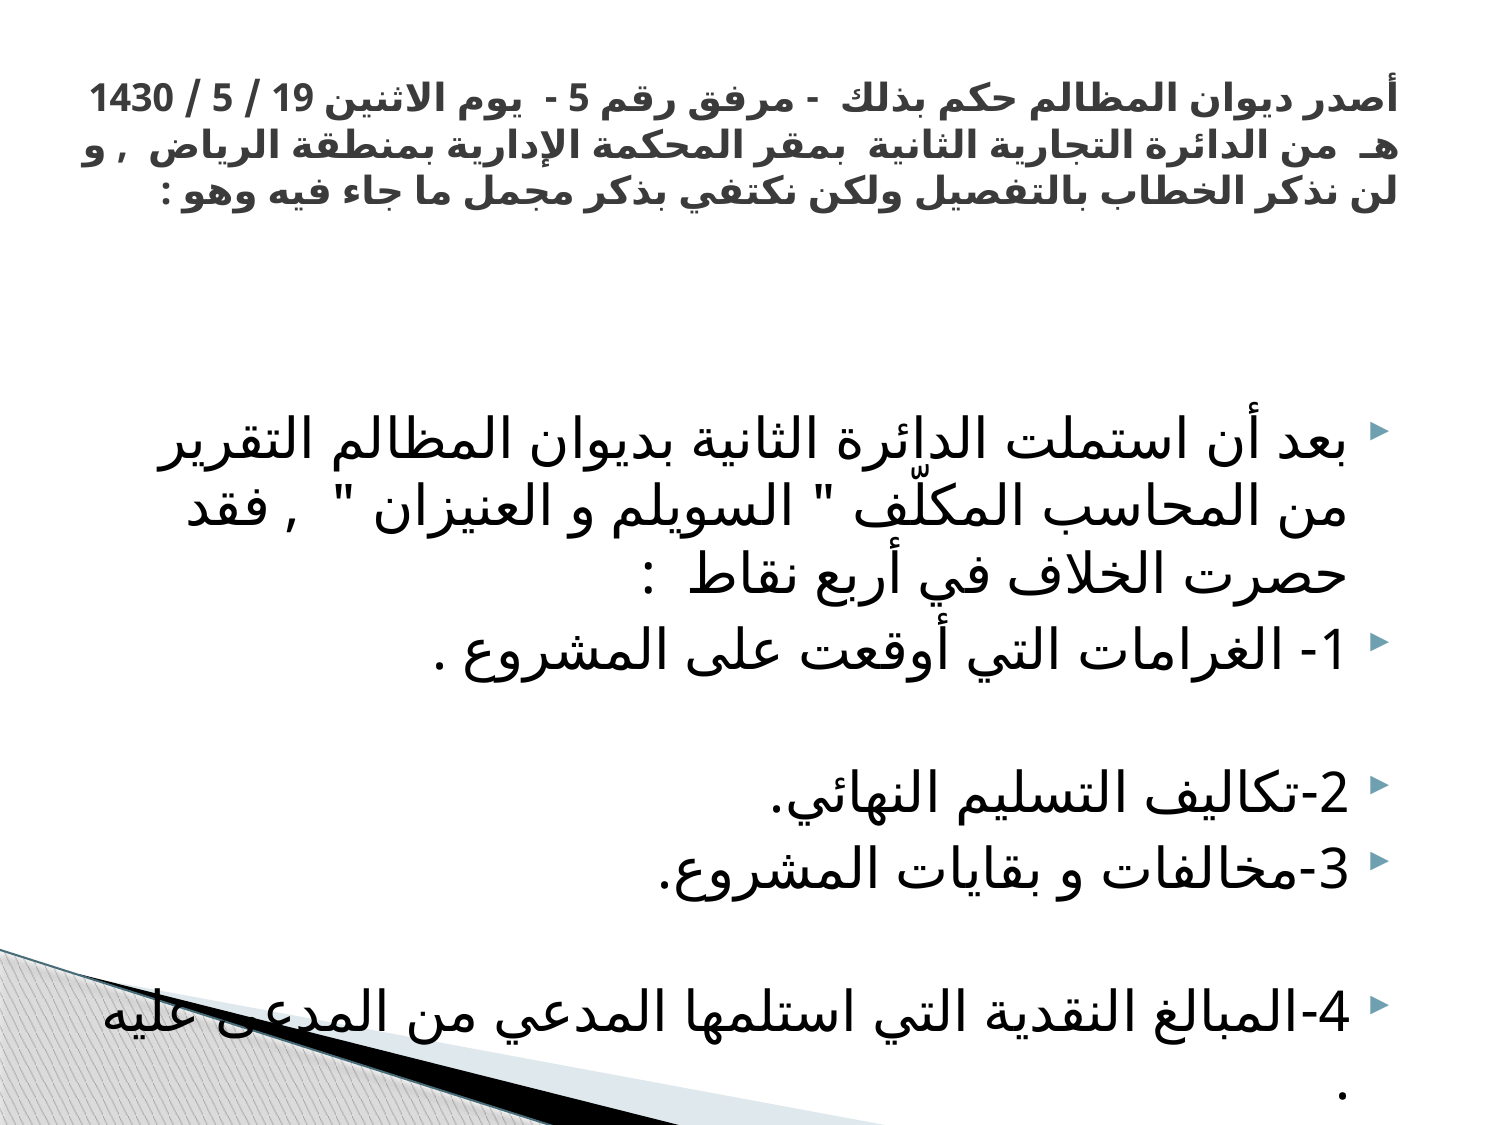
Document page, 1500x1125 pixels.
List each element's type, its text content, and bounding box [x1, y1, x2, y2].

list بعد أن استملت الدائرة الثانية بديوان المظالم التقرير من المحاسب المكلّف " السويلم و العنيزان " , فقد حصرت الخلاف في أربع نقاط : 1- الغرامات التي أوقعت على المشروع . 2-تكاليف التسليم النهائي. 3-مخالفات و بقايات المشروع. 4-المبالغ النقدية التي استلمها المدعي من المدعى عليه . [75, 243, 1425, 986]
title أصدر ديوان المظالم حكم بذلك - مرفق رقم 5 - يوم الاثنين 19 / 5 / 1430 هـ من الدائرة التجارية الثانية بمقر المحكمة الإدارية بمنطقة الرياض , و لن نذكر الخطاب بالتفصيل ولكن نكتفي بذكر مجمل ما جاء فيه وهو : [64, 0, 1415, 291]
